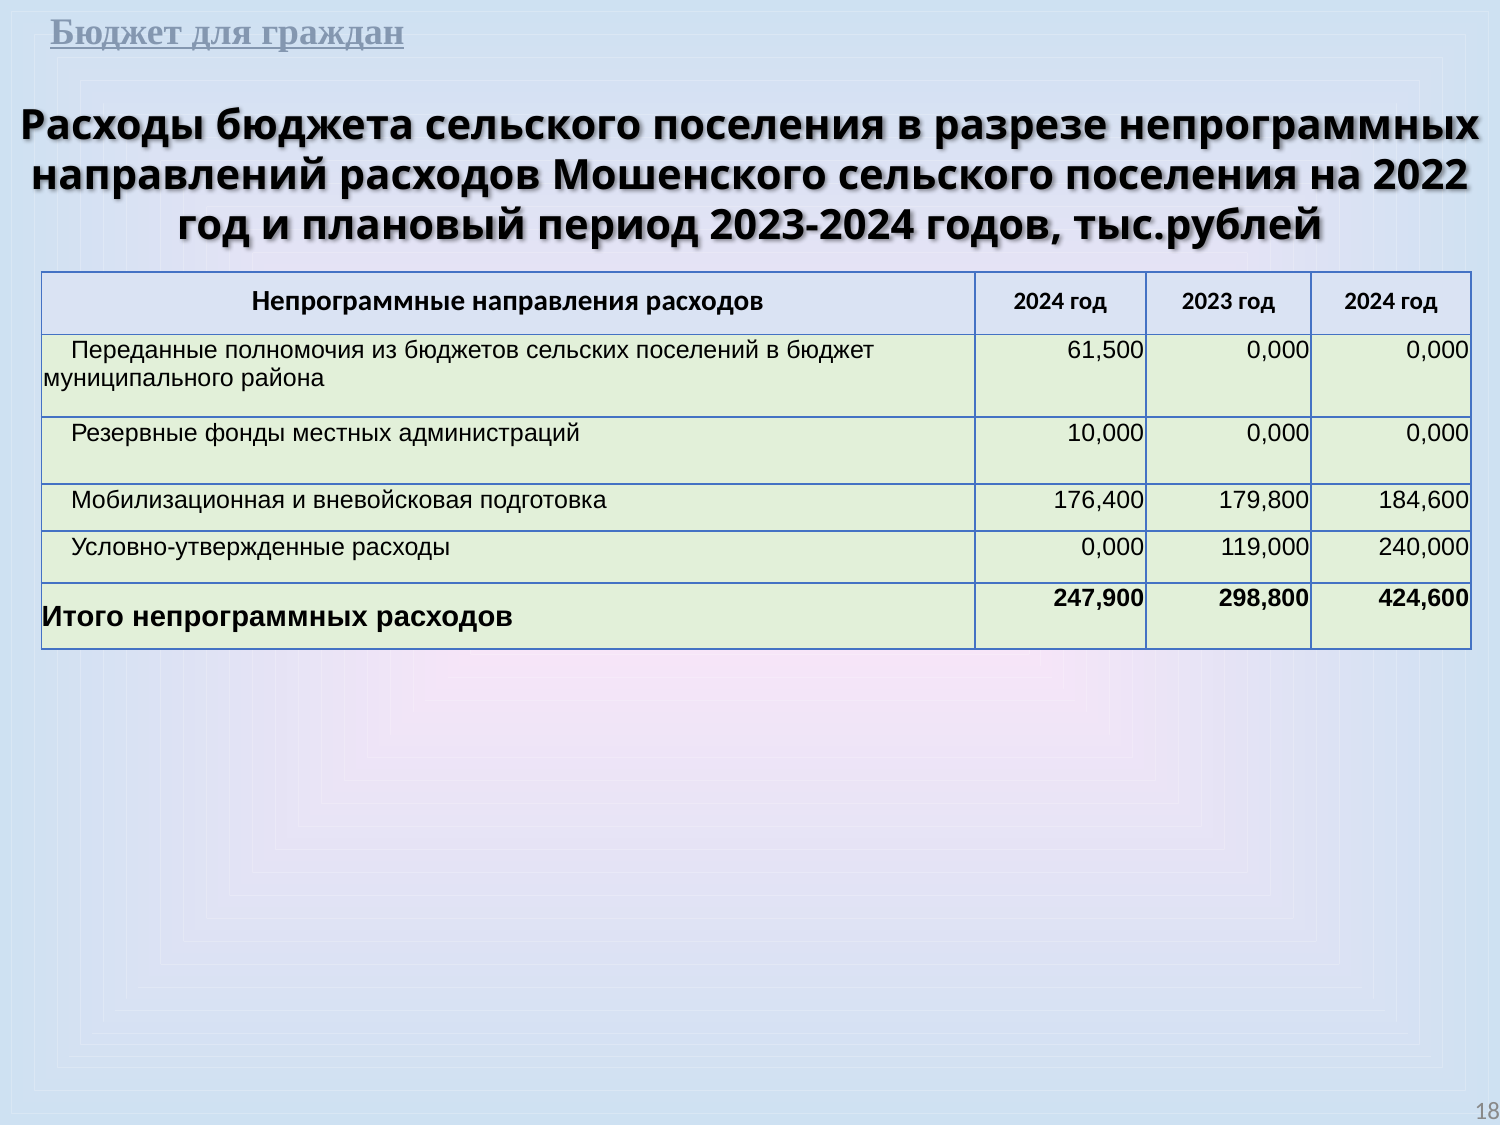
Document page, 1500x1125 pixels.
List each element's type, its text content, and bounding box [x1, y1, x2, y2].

table_header Непрограммные направления расходов [42, 273, 974, 334]
slide_number 18 [1149, 1093, 1500, 1125]
table_cell 61,500 [976, 335, 1145, 416]
table_cell 298,800 [1147, 584, 1310, 648]
table_cell Переданные полномочия из бюджетов сельских поселений в бюджет муниципального района [42, 335, 974, 416]
table_header 2024 год [1312, 273, 1470, 334]
table_cell 184,600 [1312, 485, 1470, 530]
text_box Бюджет для граждан [35, 0, 420, 60]
table_cell Итого непрограммных расходов [42, 584, 974, 648]
table_cell 0,000 [1312, 335, 1470, 416]
table_header 2023 год [1147, 273, 1310, 334]
table_cell 0,000 [1312, 418, 1470, 483]
table_cell 0,000 [1147, 418, 1310, 483]
table_cell Мобилизационная и вневойсковая подготовка [42, 485, 974, 530]
table_header 2024 год [976, 273, 1145, 334]
table_cell Условно-утвержденные расходы [42, 532, 974, 582]
table_cell 247,900 [976, 584, 1145, 648]
table_cell 179,800 [1147, 485, 1310, 530]
table_cell Резервные фонды местных администраций [42, 418, 974, 483]
table_cell 119,000 [1147, 532, 1310, 582]
table_cell 0,000 [976, 532, 1145, 582]
table_cell 176,400 [976, 485, 1145, 530]
table_cell 424,600 [1312, 584, 1470, 648]
table_cell 240,000 [1312, 532, 1470, 582]
table_cell 10,000 [976, 418, 1145, 483]
table_cell 0,000 [1147, 335, 1310, 416]
text_box Расходы бюджета сельского поселения в разрезе непрограммных направлений расходов Мошенского сельского поселения на 2022 год и плановый период 2023-2024 годов, тыс.рублей [0, 90, 1500, 197]
